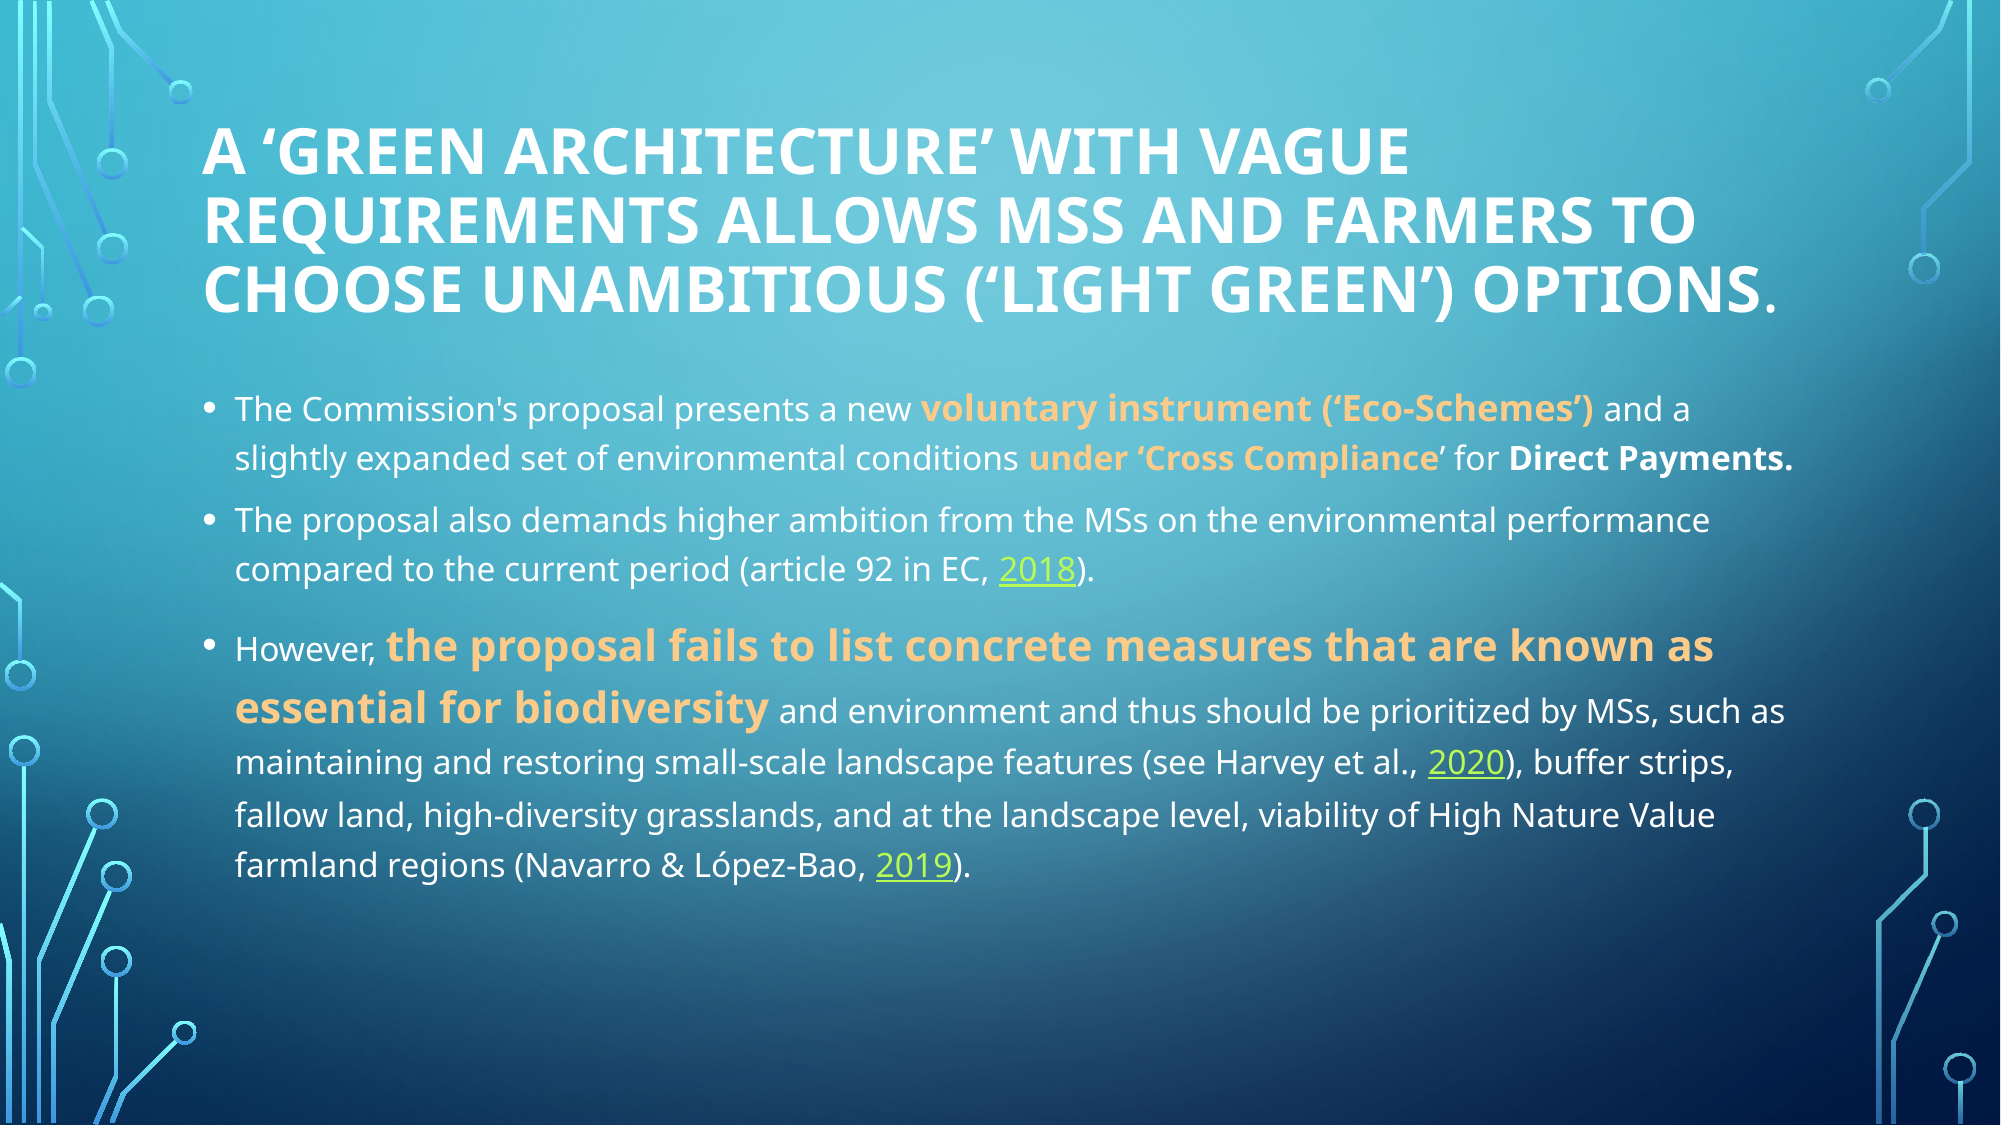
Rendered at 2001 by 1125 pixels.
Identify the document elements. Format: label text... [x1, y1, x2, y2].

list The Commission's proposal presents a new voluntary instrument (‘Eco-Schemes’) and a slightly expanded set of environmental conditions under ‘Cross Compliance’ for Direct Payments. The proposal also demands higher ambition from the MSs on the environmental performance compared to the current period (article 92 in EC, 2018). However, the proposal fails to list concrete measures that are known as essential for biodiversity and environment and thus should be prioritized by MSs, such as maintaining and restoring small-scale landscape features (see Harvey et al., 2020), buffer strips, fallow land, high-diversity grasslands, and at the landscape level, viability of High Nature Value farmland regions (Navarro & López-Bao, 2019). [187, 369, 1813, 950]
title A ‘Green Architecture’ with vague requirements allows MSs and farmers to choose unambitious (‘light green’) options. [187, 101, 1813, 344]
